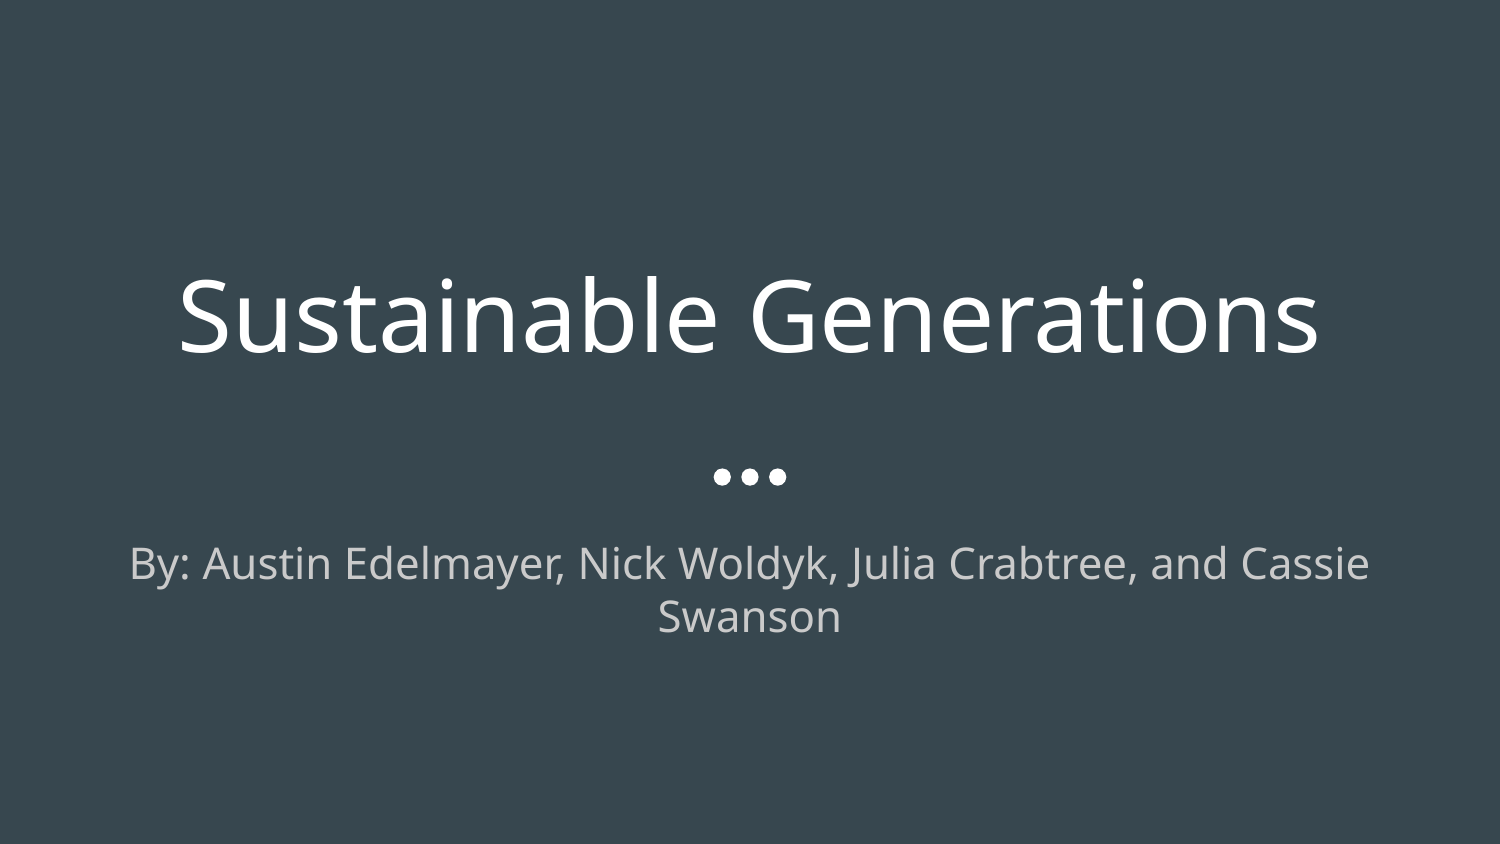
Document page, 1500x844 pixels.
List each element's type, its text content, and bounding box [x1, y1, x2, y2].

title Sustainable Generations [51, 50, 1449, 388]
subtitle By: Austin Edelmayer, Nick Woldyk, Julia Crabtree, and Cassie Swanson [110, 520, 1390, 651]
